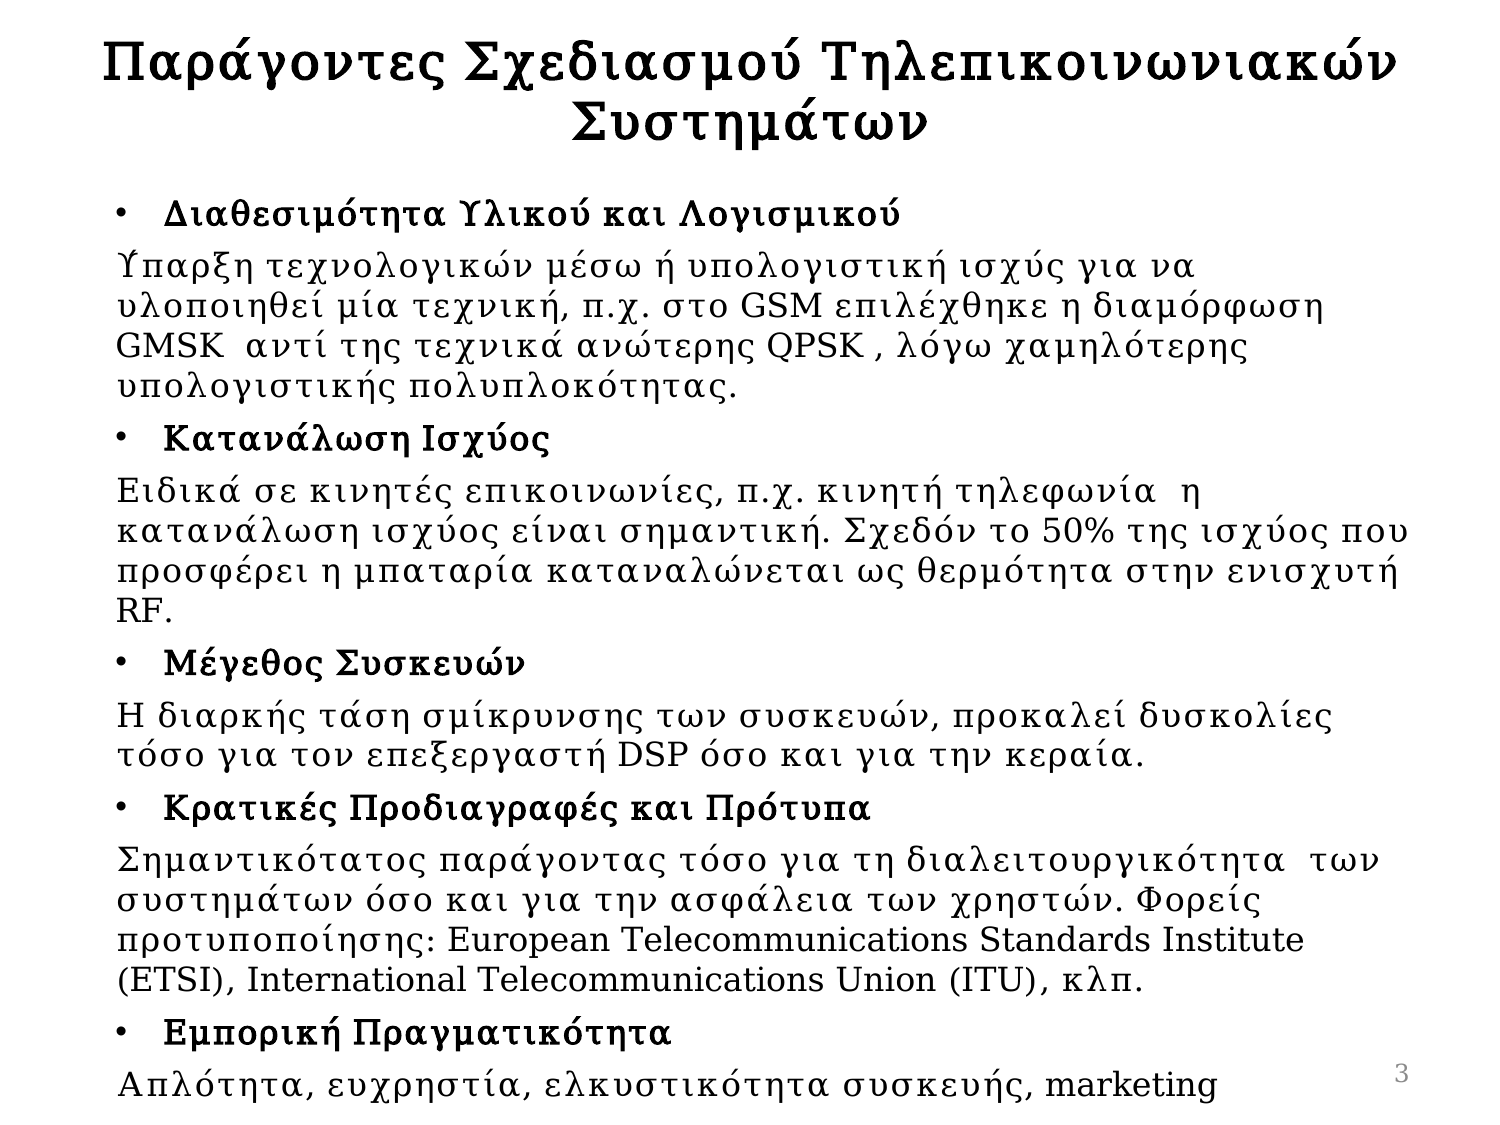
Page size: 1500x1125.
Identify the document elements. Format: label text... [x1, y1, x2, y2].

subtitle Διαθεσιμότητα Υλικού και Λογισμικού Ύπαρξη τεχνολογικών μέσω ή υπολογιστική ισχύς για να υλοποιηθεί μία τεχνική, π.χ. στο GSM επιλέχθηκε η διαμόρφωση GMSK αντί της τεχνικά ανώτερης QPSK , λόγω χαμηλότερης υπολογιστικής πολυπλοκότητας. Κατανάλωση Ισχύος Ειδικά σε κινητές επικοινωνίες, π.χ. κινητή τηλεφωνία η κατανάλωση ισχύος είναι σημαντική. Σχεδόν το 50% της ισχύος που προσφέρει η μπαταρία καταναλώνεται ως θερμότητα στην ενισχυτή RF. Μέγεθος Συσκευών Η διαρκής τάση σμίκρυνσης των συσκευών, προκαλεί δυσκολίες τόσο για τον επεξεργαστή DSP όσο και για την κεραία. Κρατικές Προδιαγραφές και Πρότυπα Σημαντικότατος παράγοντας τόσο για τη διαλειτουργικότητα των συστημάτων όσο και για την ασφάλεια των χρηστών. Φορείς προτυποποίησης: European Telecommunications Standards Institute (ETSI), International Telecommunications Union (ITU), κλπ. Εμπορική Πραγματικότητα Απλότητα, ευχρηστία, ελκυστικότητα συσκευής, marketing [100, 184, 1425, 1035]
slide_number 3 [1074, 1042, 1425, 1103]
text_box Παράγοντες Σχεδιασμού Τηλεπικοινωνιακών Συστημάτων [74, 19, 1425, 159]
